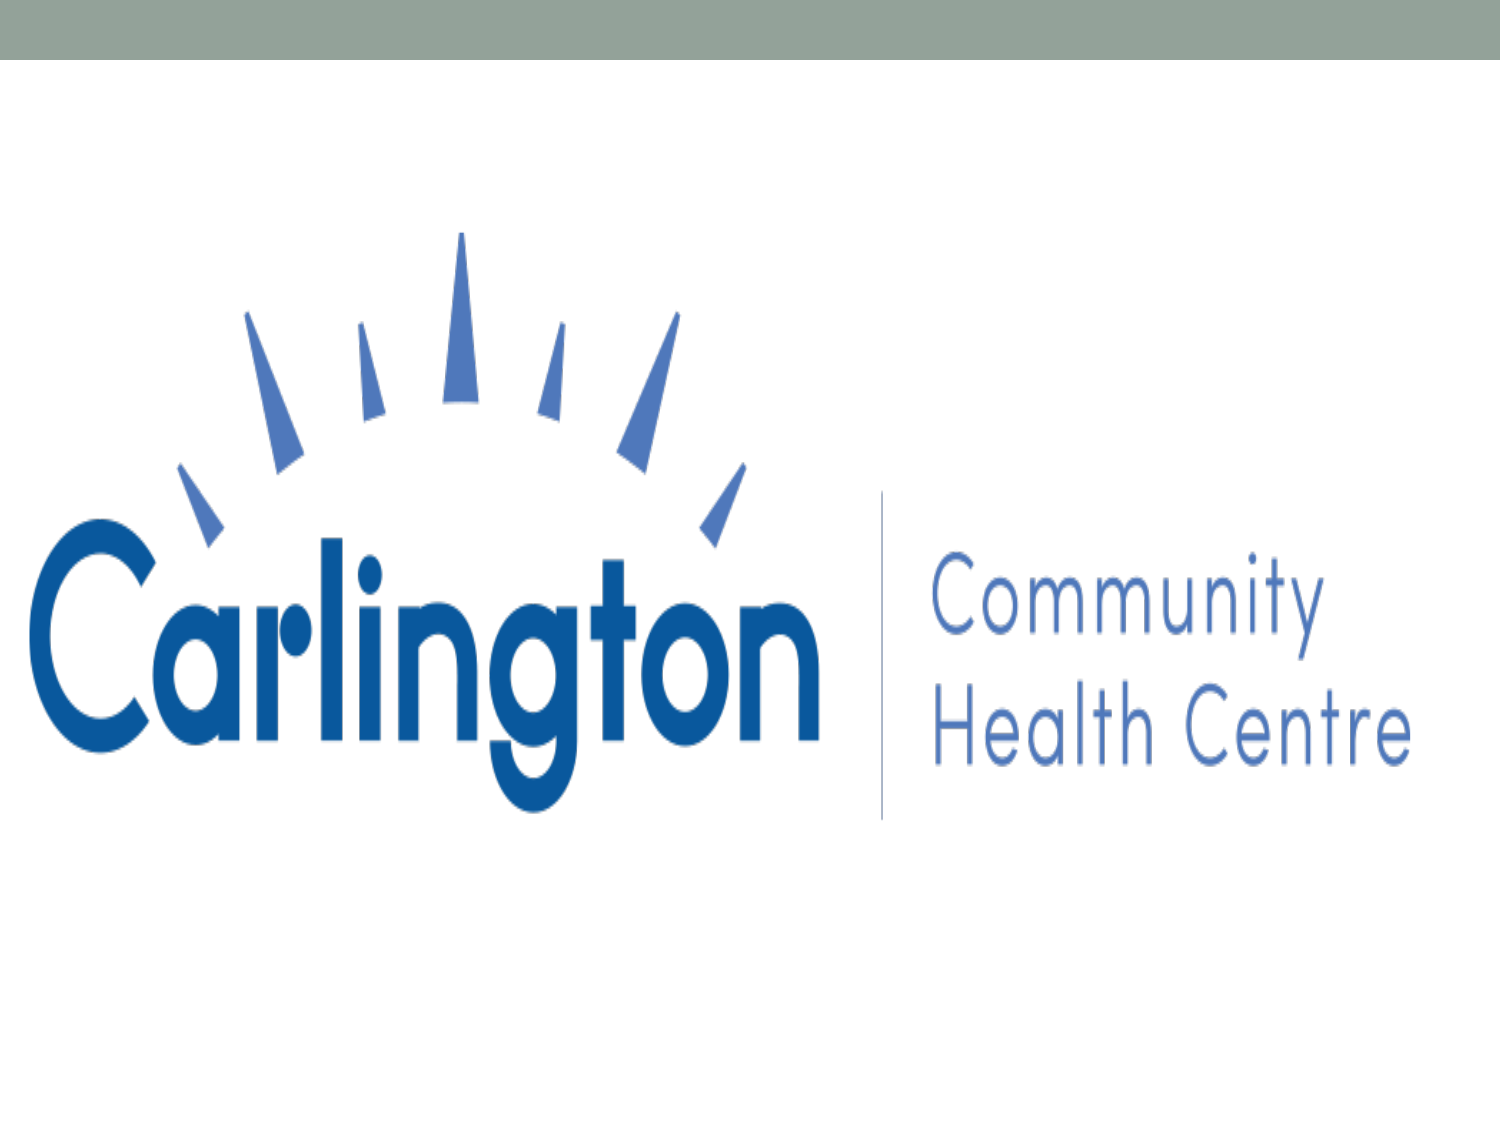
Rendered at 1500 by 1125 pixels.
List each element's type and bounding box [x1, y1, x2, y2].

picture [28, 113, 1412, 988]
